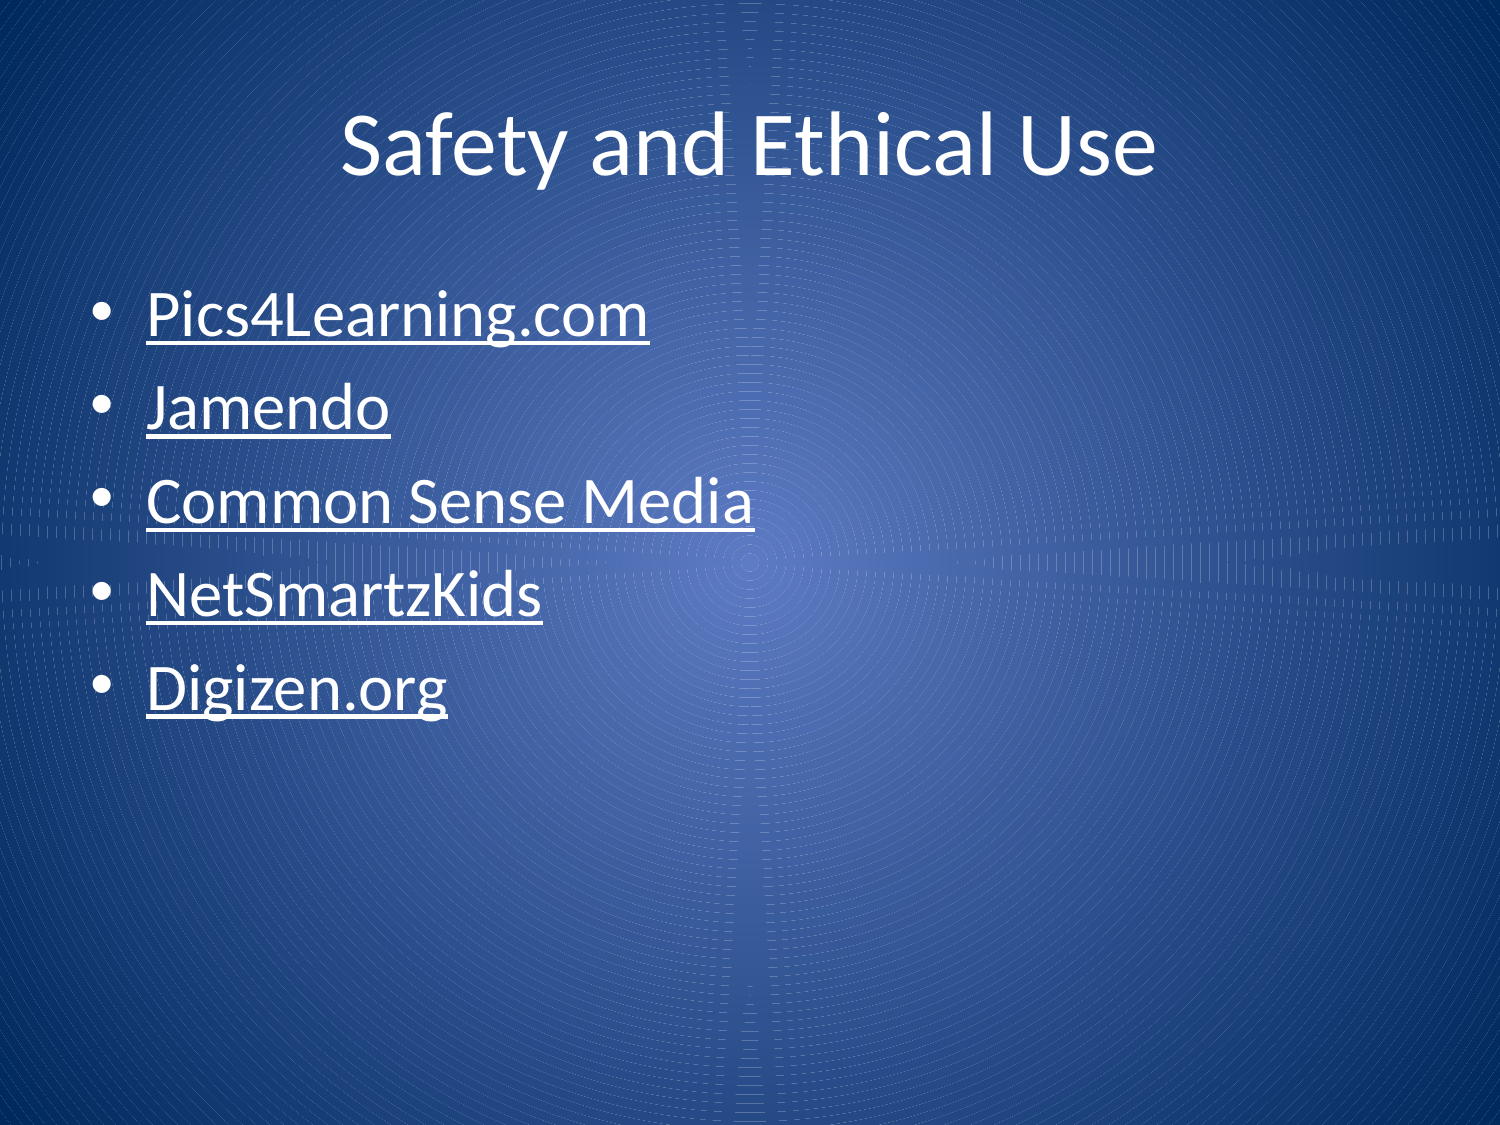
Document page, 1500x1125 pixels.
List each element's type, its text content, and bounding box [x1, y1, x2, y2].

title Safety and Ethical Use [75, 45, 1425, 233]
list Pics4Learning.com Jamendo Common Sense Media NetSmartzKids Digizen.org [75, 262, 1425, 1005]
